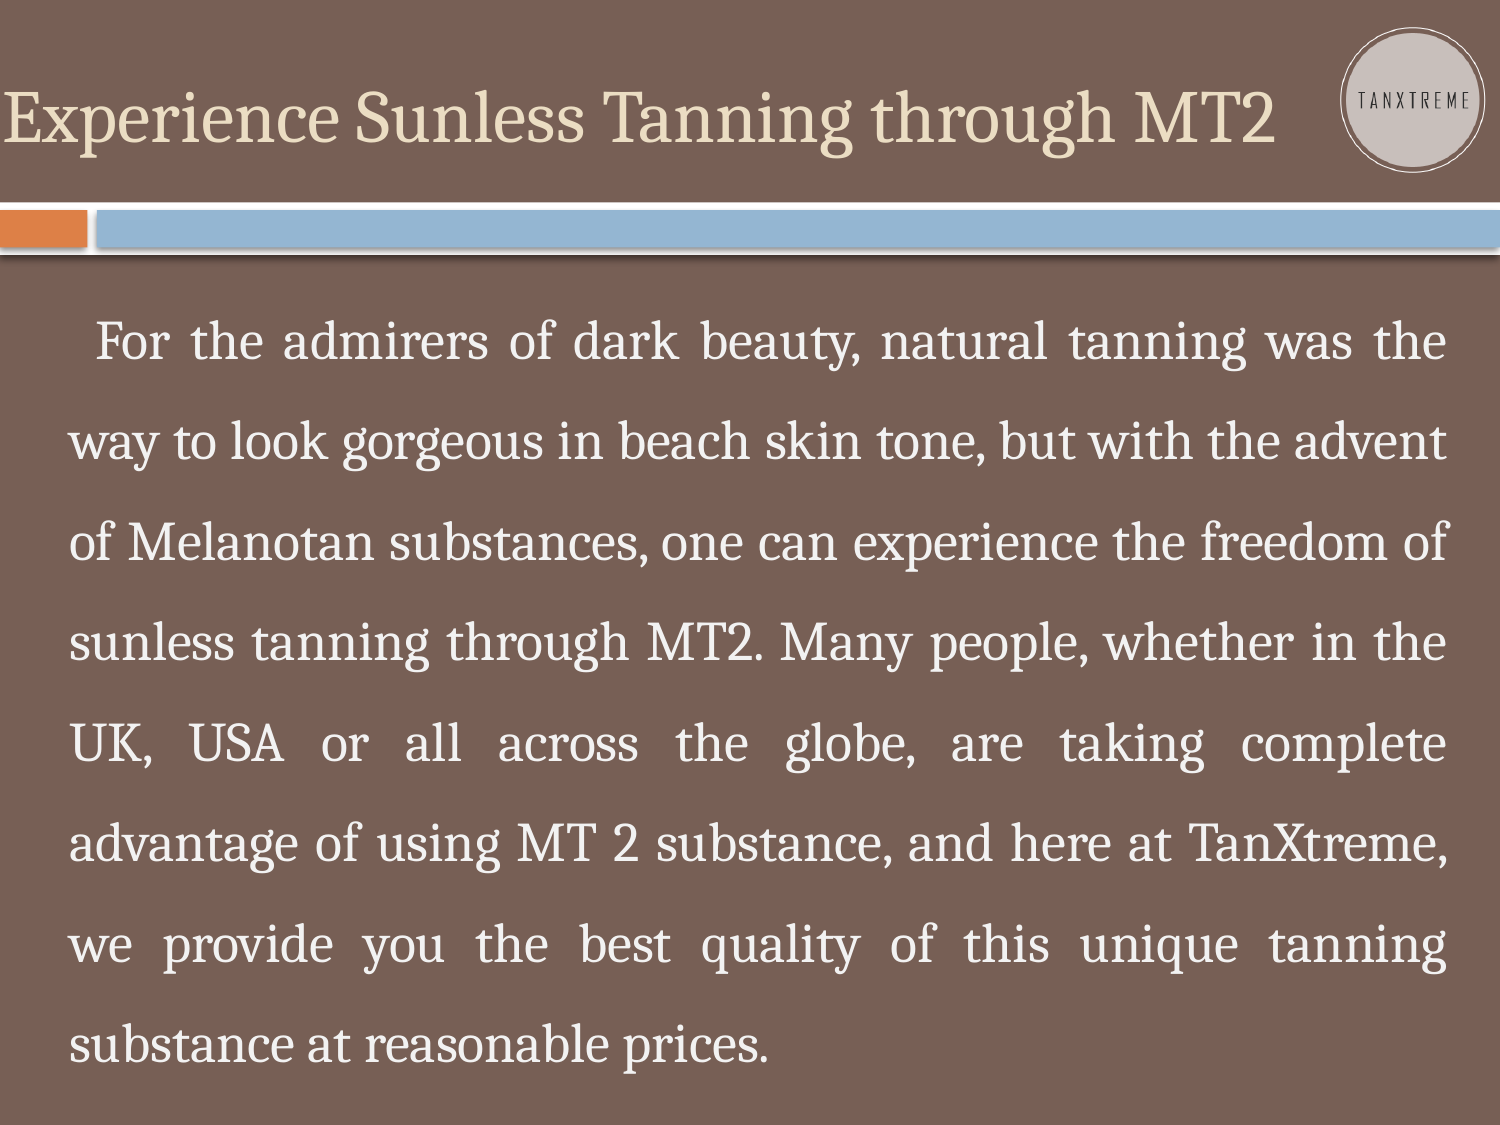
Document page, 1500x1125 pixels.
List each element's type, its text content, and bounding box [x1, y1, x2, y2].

picture [1337, 24, 1488, 176]
title Experience Sunless Tanning through MT2 [0, 24, 1350, 200]
list For the admirers of dark beauty, natural tanning was the way to look gorgeous in beach skin tone, but with the advent of Melanotan substances, one can experience the freedom of sunless tanning through MT2. Many people, whether in the UK, USA or all across the globe, are taking complete advantage of using MT 2 substance, and here at TanXtreme, we provide you the best quality of this unique tanning substance at reasonable prices. [0, 262, 1463, 1088]
